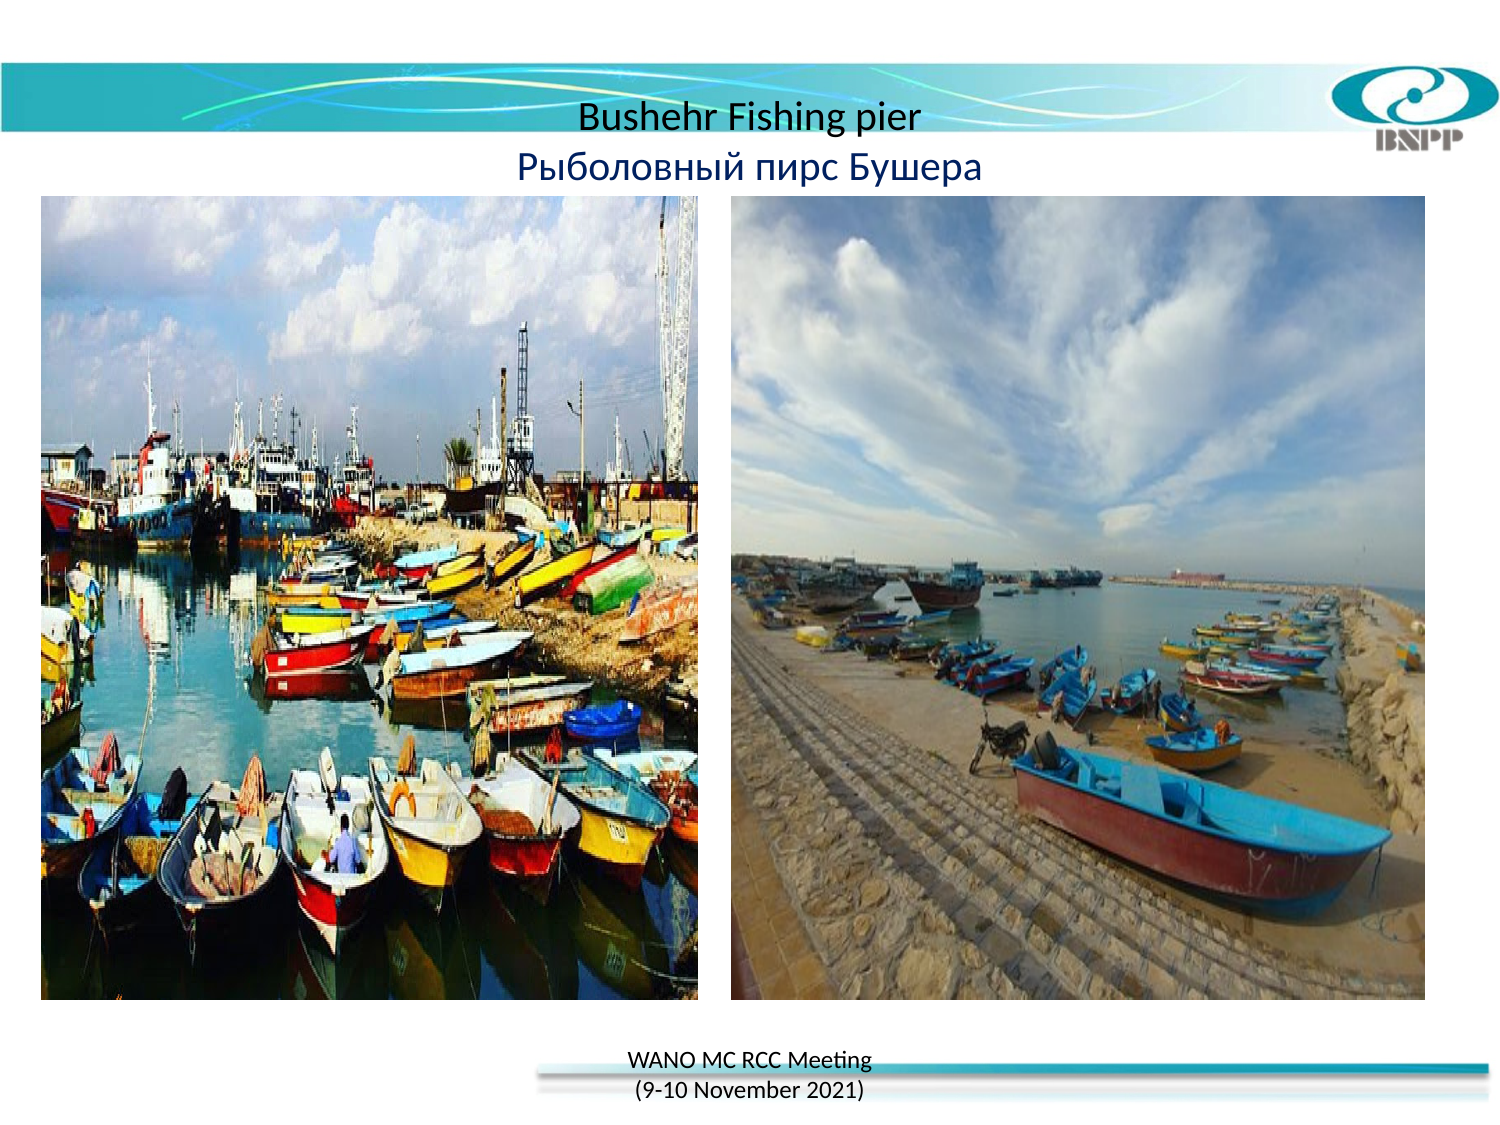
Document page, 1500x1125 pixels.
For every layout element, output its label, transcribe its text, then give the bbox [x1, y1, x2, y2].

picture [0, 0, 1500, 1125]
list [730, 195, 1426, 1000]
text_box WANO MC RCC Meeting (9-10 November 2021) [512, 1023, 988, 1124]
title Bushehr Fishing pier Рыболовный пирс Бушера [75, 45, 1425, 233]
